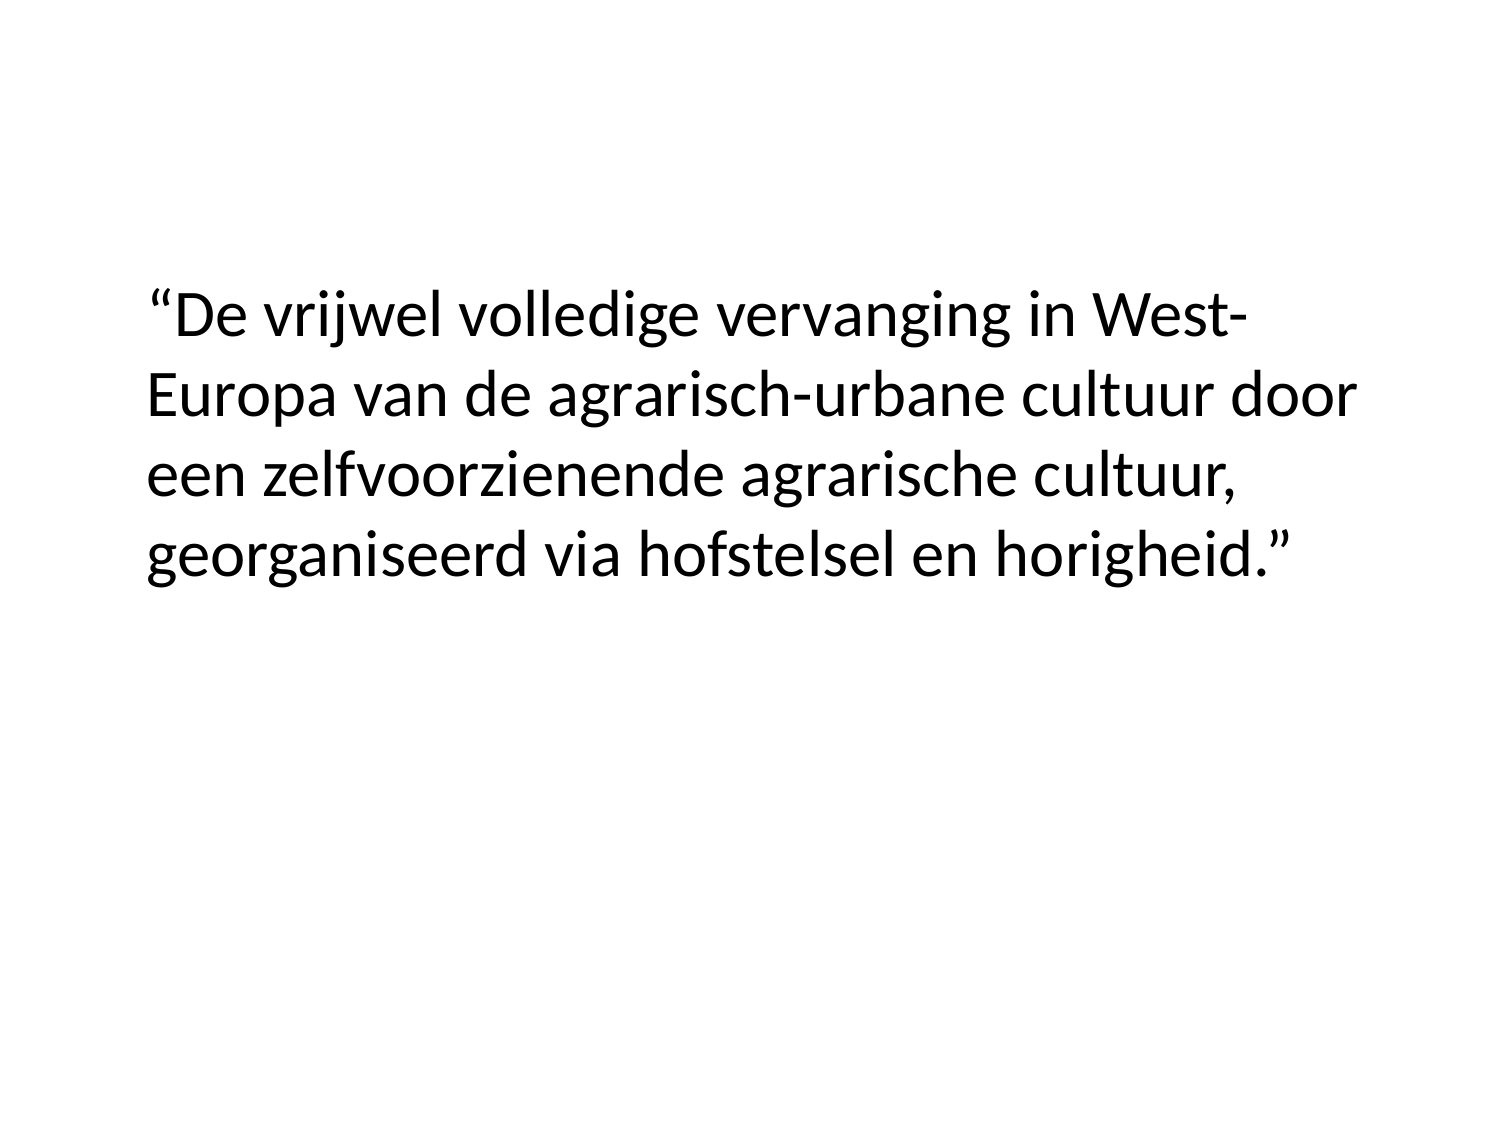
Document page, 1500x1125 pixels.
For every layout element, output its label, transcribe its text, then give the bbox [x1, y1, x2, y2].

list “De vrijwel volledige vervanging in West-Europa van de agrarisch-urbane cultuur door een zelfvoorzienende agrarische cultuur, georganiseerd via hofstelsel en horigheid.” [75, 262, 1425, 1005]
